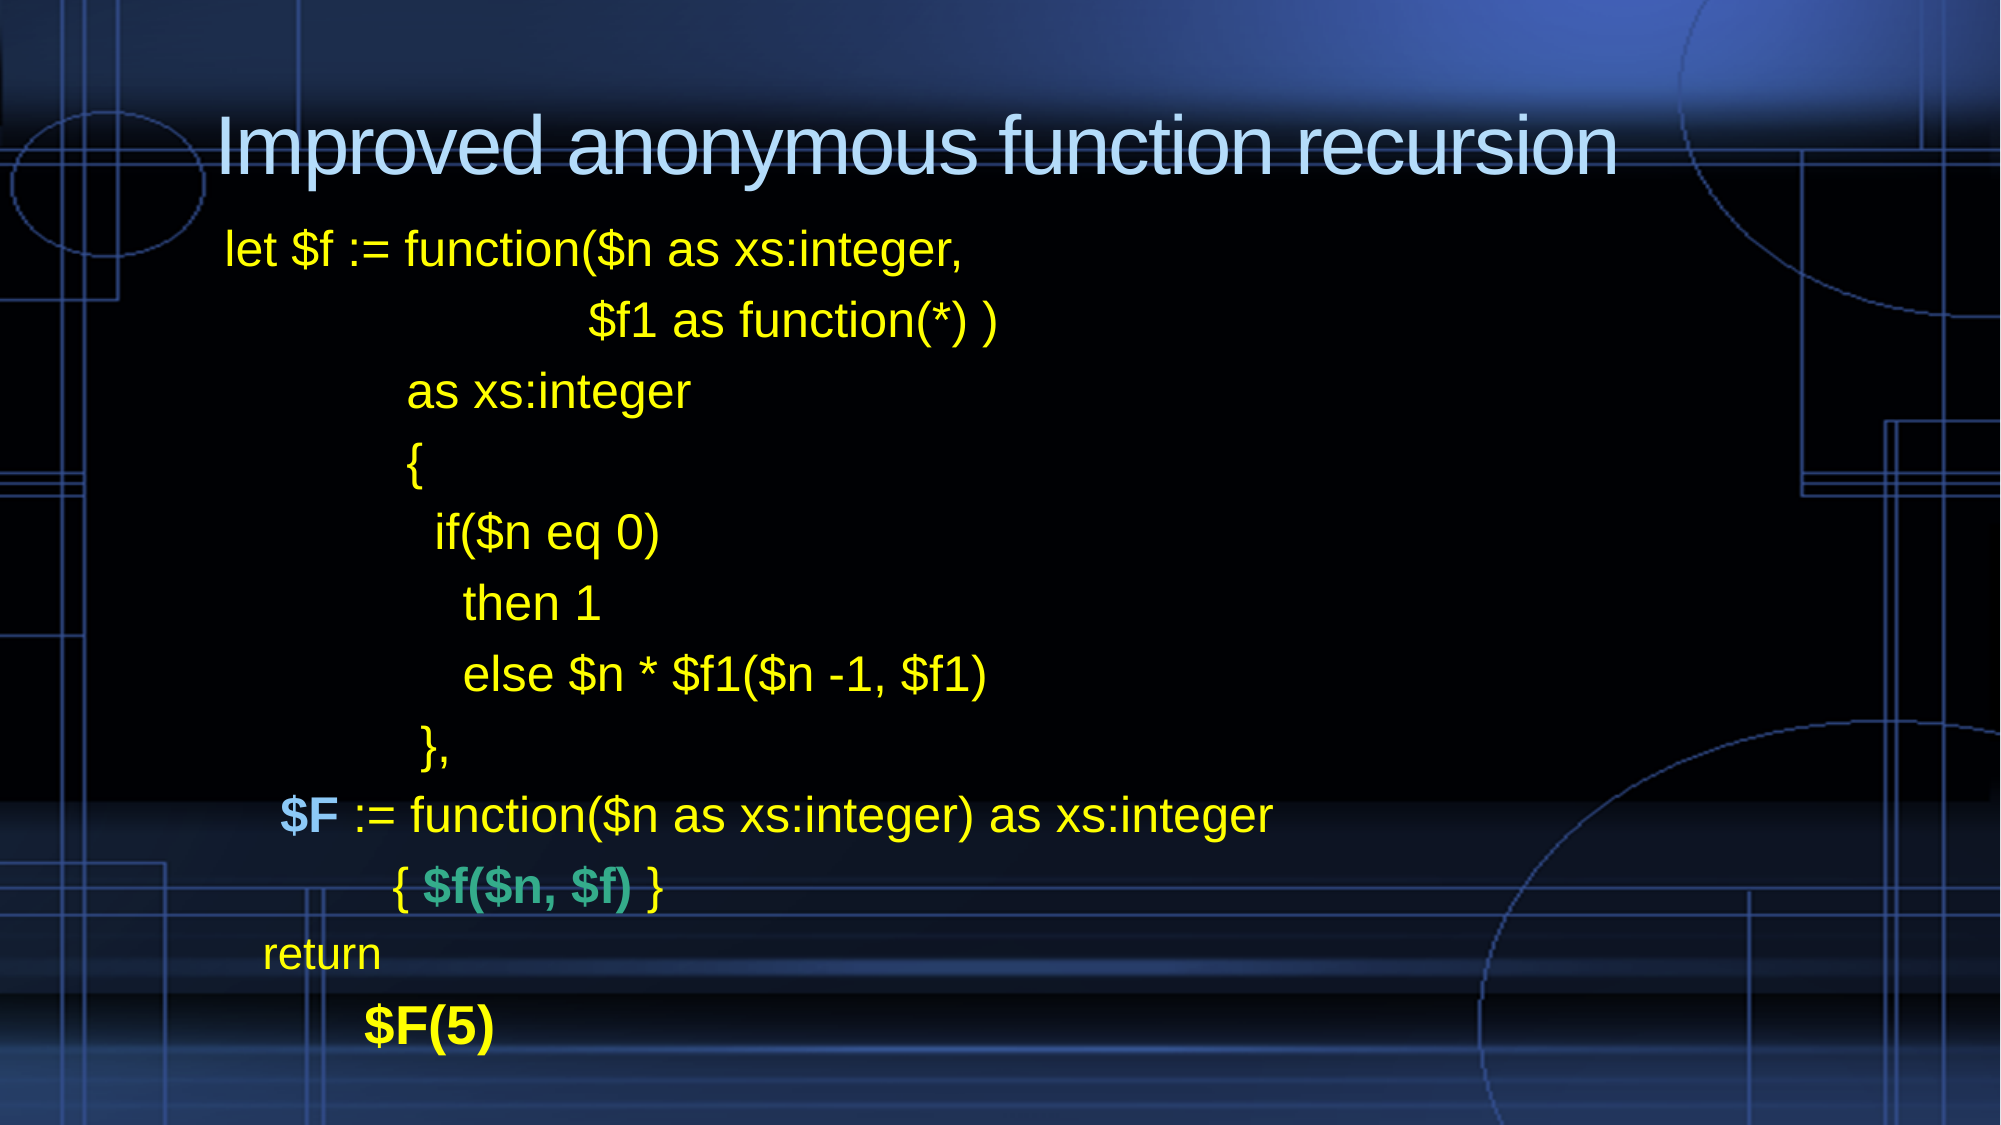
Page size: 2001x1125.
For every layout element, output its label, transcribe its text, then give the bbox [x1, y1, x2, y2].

title Improved anonymous function recursion [200, 83, 1900, 209]
picture [0, 0, 2001, 1125]
list let $f := function($n as xs:integer, $f1 as function(*) ) as xs:integer { if($n eq 0) then 1 else $n * $f1($n -1, $f1) }, $F := function($n as xs:integer) as xs:integer { $f($n, $f) } return $F(5) [200, 209, 1900, 1074]
